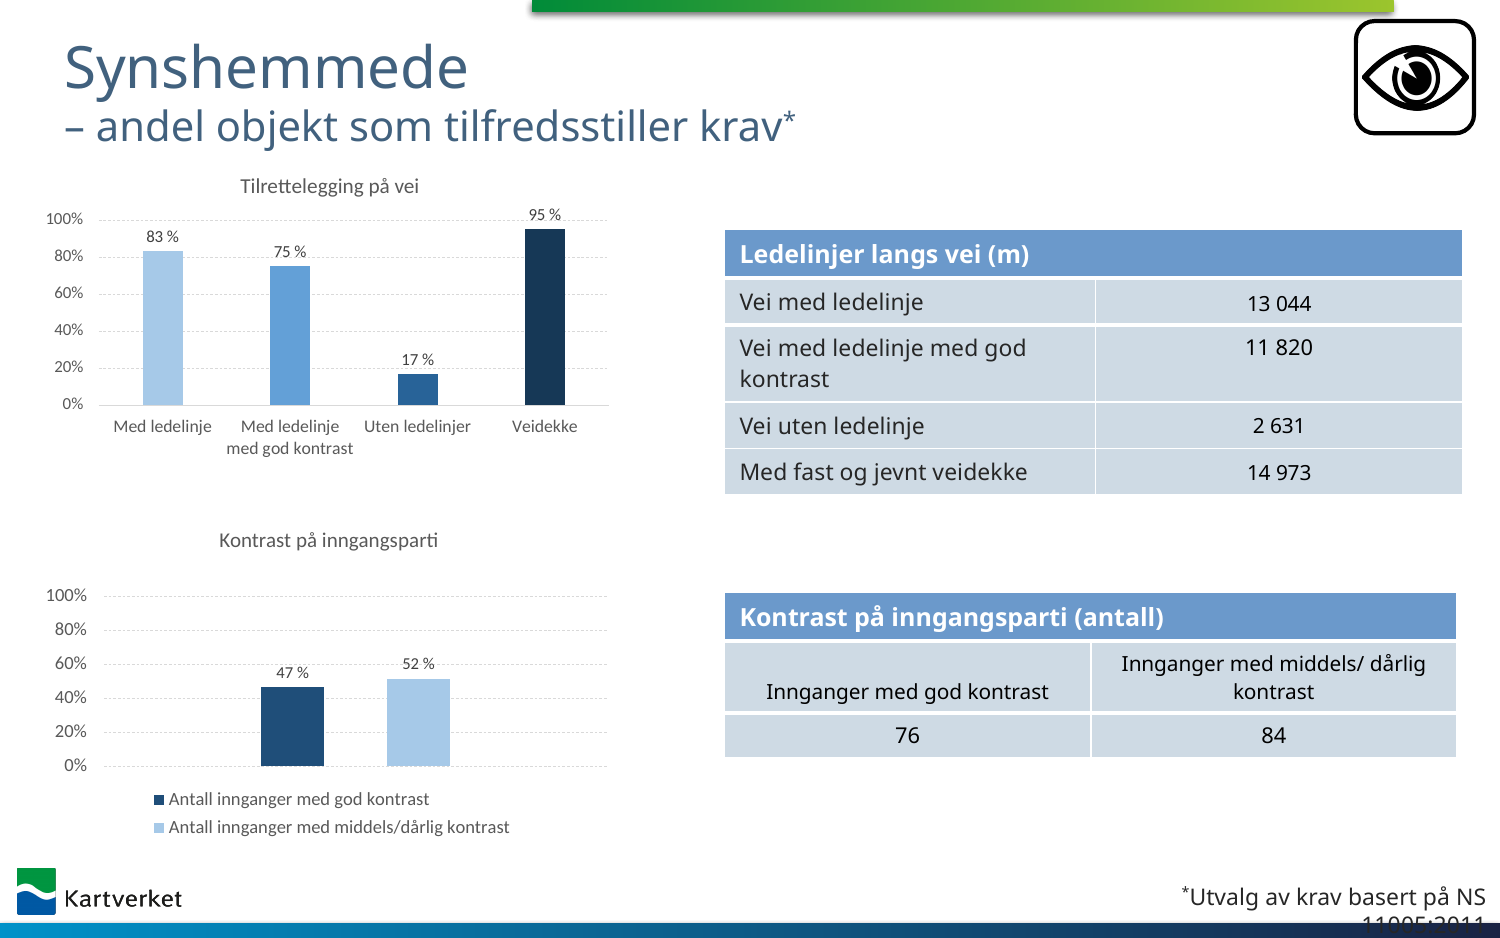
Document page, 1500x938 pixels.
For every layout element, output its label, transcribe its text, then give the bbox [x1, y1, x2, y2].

table_cell Vei med ledelinje med god kontrast [725, 327, 1095, 401]
table_cell Innganger med god kontrast [725, 643, 1090, 711]
table_cell 14 973 [1096, 449, 1462, 494]
table_header Kontrast på inngangsparti (antall) [725, 593, 1456, 639]
table_cell Vei med ledelinje [725, 280, 1095, 323]
table_cell 11 820 [1096, 327, 1462, 401]
text_box Synshemmede – andel objekt som tilfredsstiller krav* [49, 24, 1431, 158]
table_cell Vei uten ledelinje [725, 403, 1095, 448]
table_cell 76 [725, 715, 1090, 757]
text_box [1355, 20, 1475, 134]
picture [41, 166, 619, 492]
table_cell 2 631 [1096, 403, 1462, 448]
table_cell 84 [1092, 715, 1456, 757]
picture [41, 520, 617, 846]
table_cell 13 044 [1096, 280, 1462, 323]
table_cell Med fast og jevnt veidekke [725, 449, 1095, 494]
text_box *Utvalg av krav basert på NS 11005:2011 [1068, 873, 1500, 938]
table_header Ledelinjer langs vei (m) [725, 230, 1462, 276]
table_cell Innganger med middels/ dårlig kontrast [1092, 643, 1456, 711]
